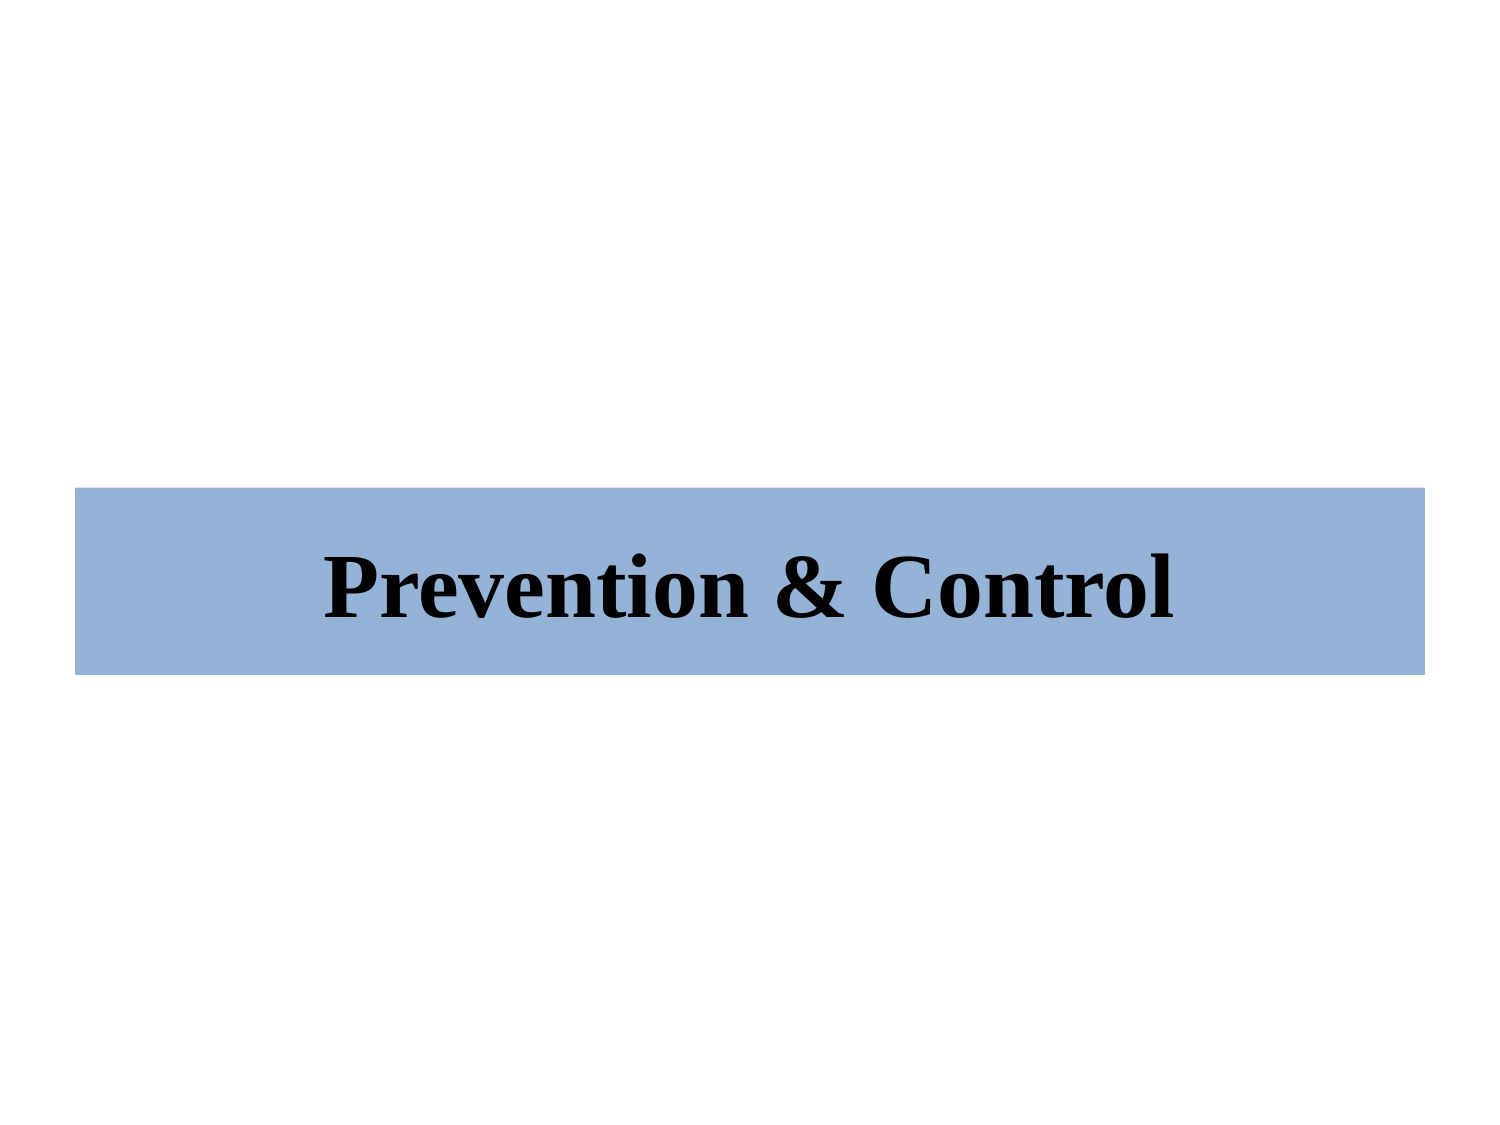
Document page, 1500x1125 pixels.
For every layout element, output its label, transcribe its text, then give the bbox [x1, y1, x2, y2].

title Prevention & Control [75, 487, 1425, 675]
